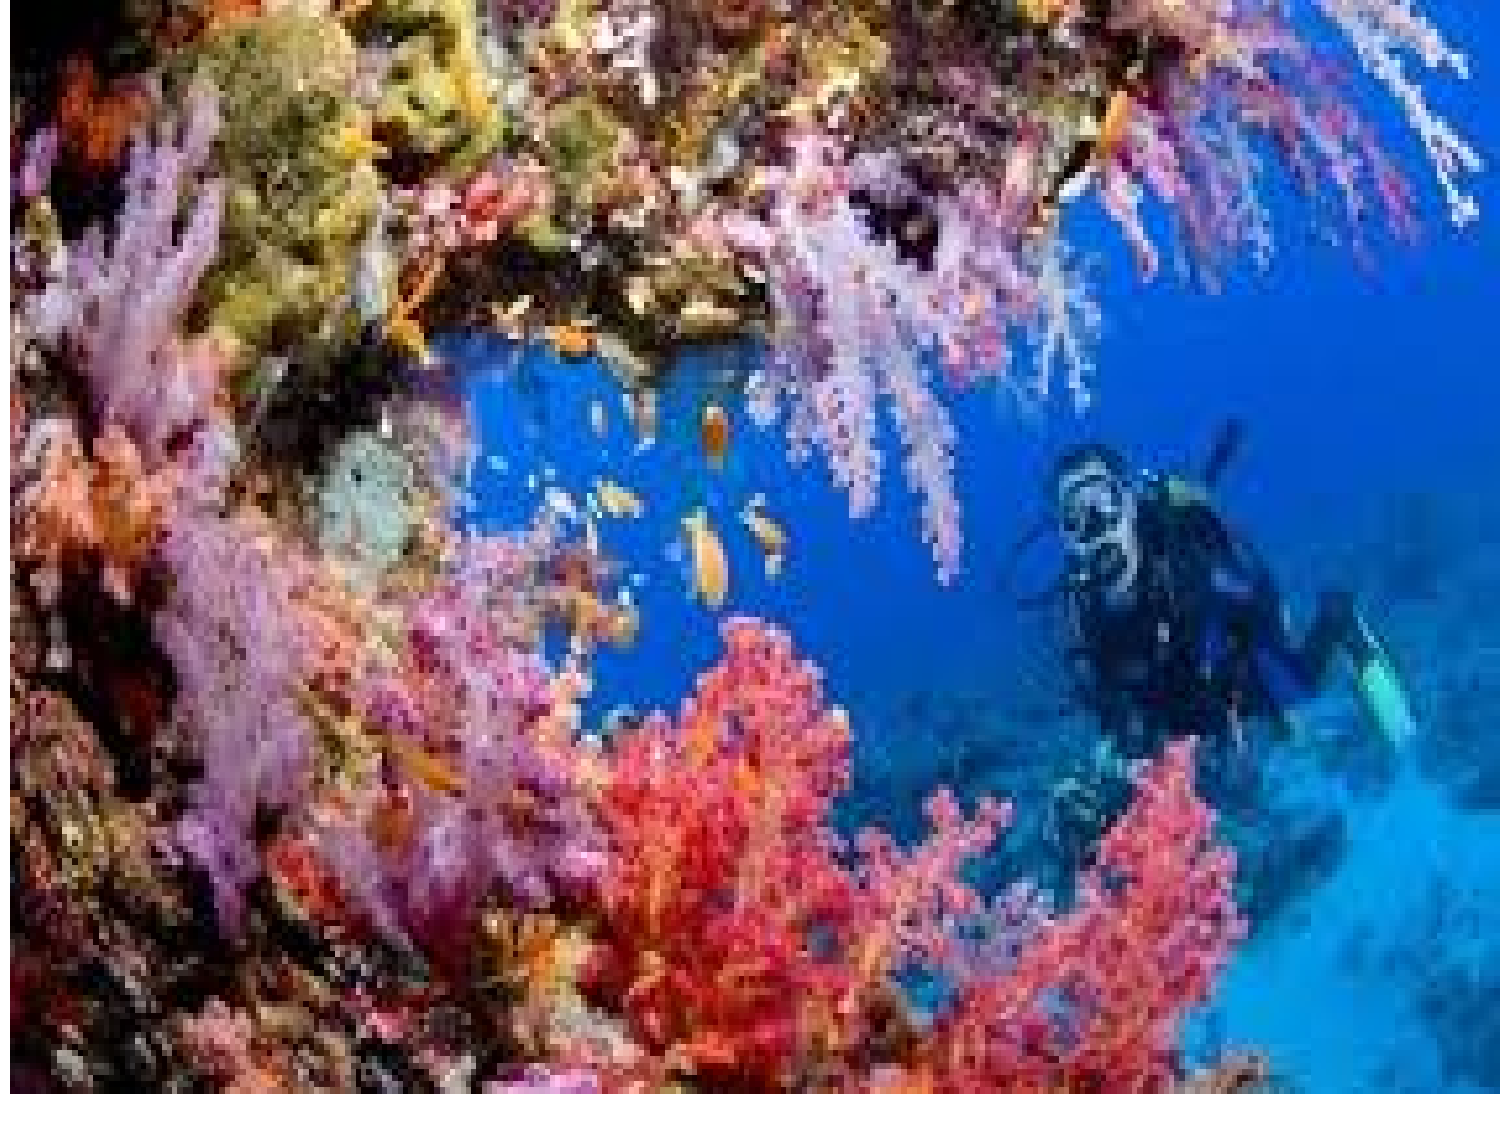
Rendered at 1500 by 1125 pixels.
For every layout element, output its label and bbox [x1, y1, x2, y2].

list [9, 0, 1500, 1095]
